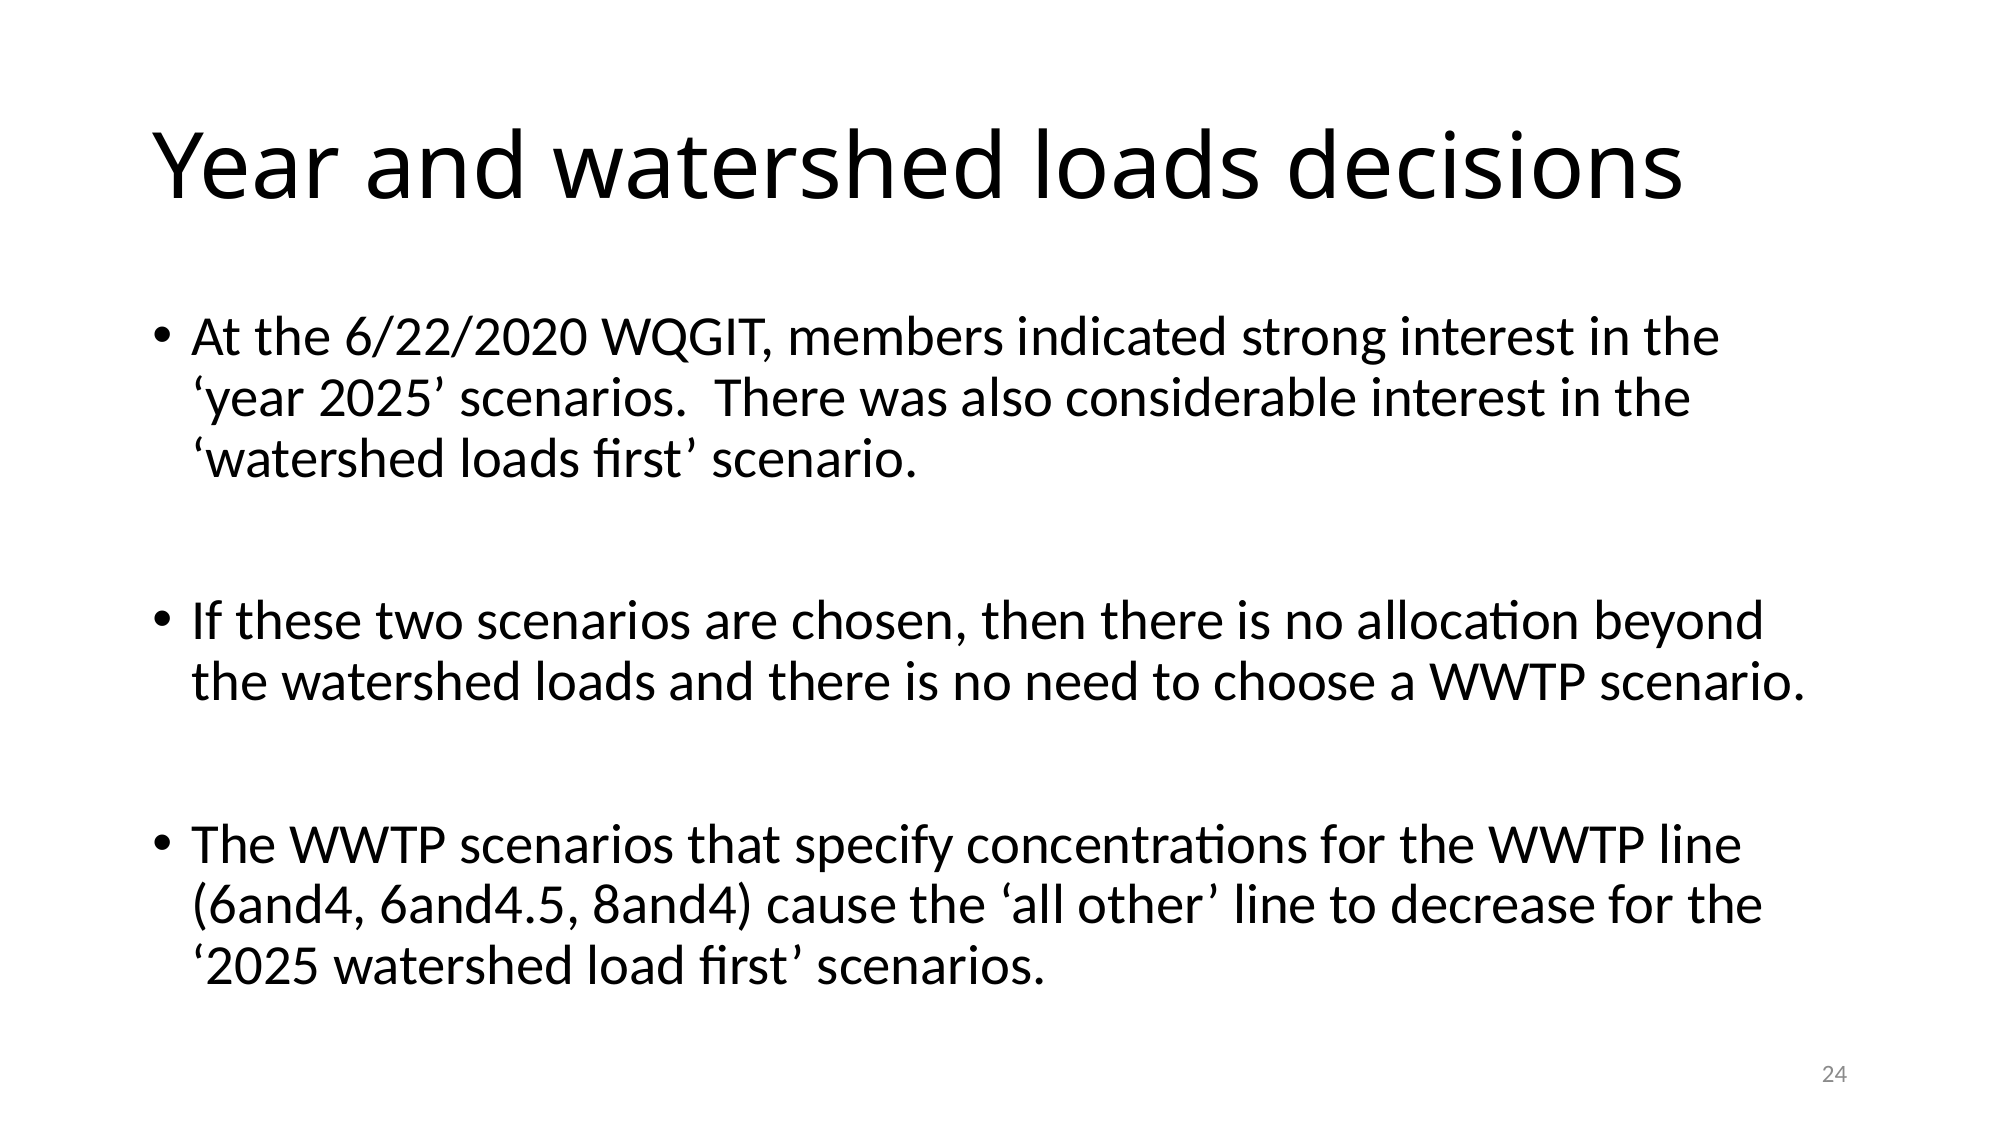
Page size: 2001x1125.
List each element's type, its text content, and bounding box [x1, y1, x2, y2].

slide_number 24 [1412, 1042, 1863, 1103]
title Year and watershed loads decisions [137, 59, 1863, 278]
list At the 6/22/2020 WQGIT, members indicated strong interest in the ‘year 2025’ scenarios. There was also considerable interest in the ‘watershed loads first’ scenario. If these two scenarios are chosen, then there is no allocation beyond the watershed loads and there is no need to choose a WWTP scenario. The WWTP scenarios that specify concentrations for the WWTP line (6and4, 6and4.5, 8and4) cause the ‘all other’ line to decrease for the ‘2025 watershed load first’ scenarios. [137, 299, 1863, 1014]
